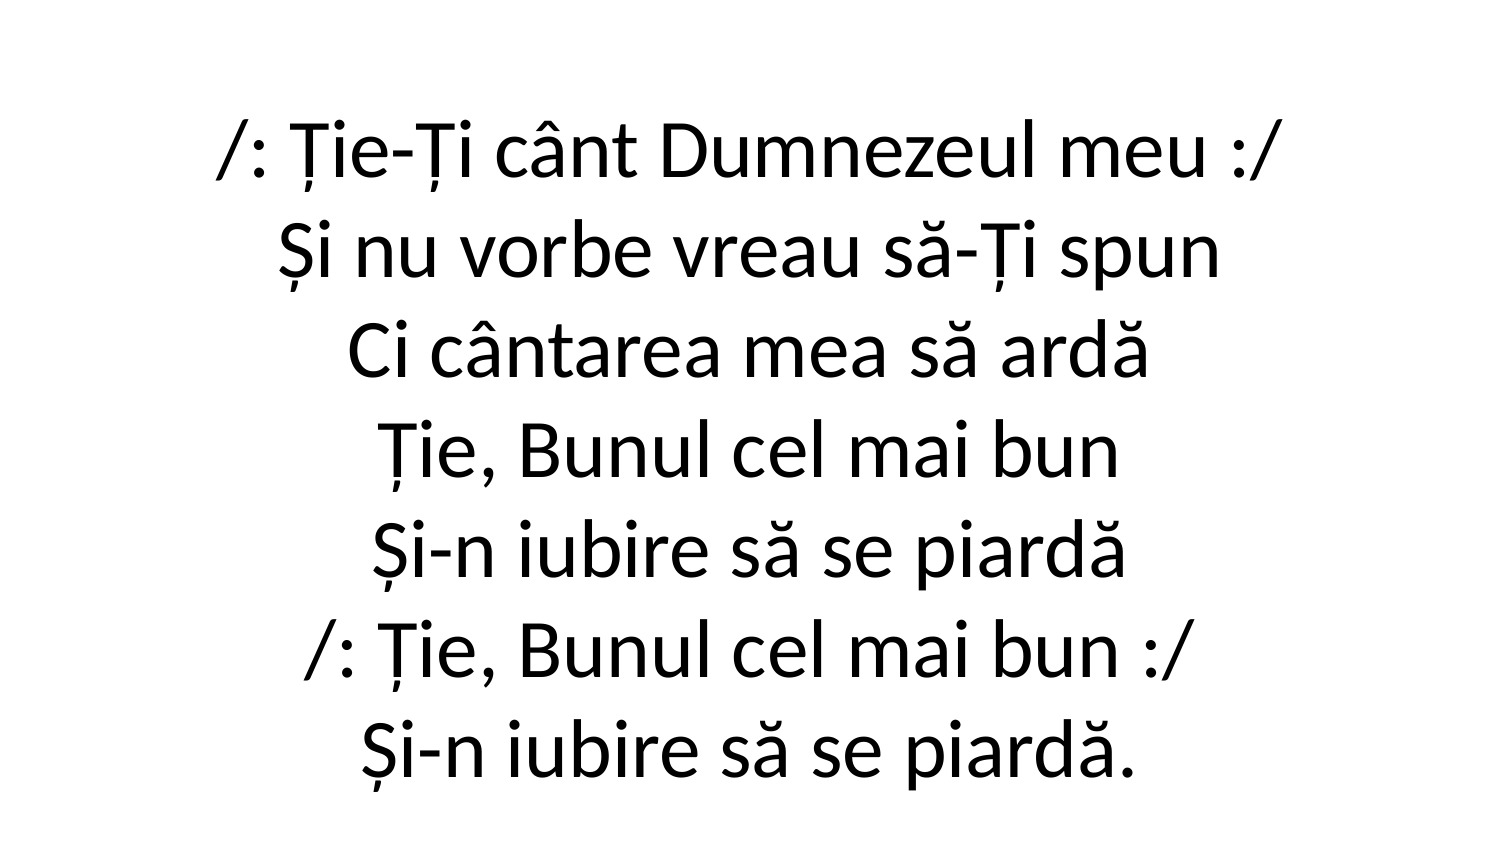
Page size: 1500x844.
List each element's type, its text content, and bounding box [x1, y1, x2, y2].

text_box /: Ție-Ți cânt Dumnezeul meu :/ Și nu vorbe vreau să-Ți spun Ci cântarea mea să ardă Ție, Bunul cel mai bun Și-n iubire să se piardă /: Ție, Bunul cel mai bun :/ Și-n iubire să se piardă. [201, 42, 1299, 802]
